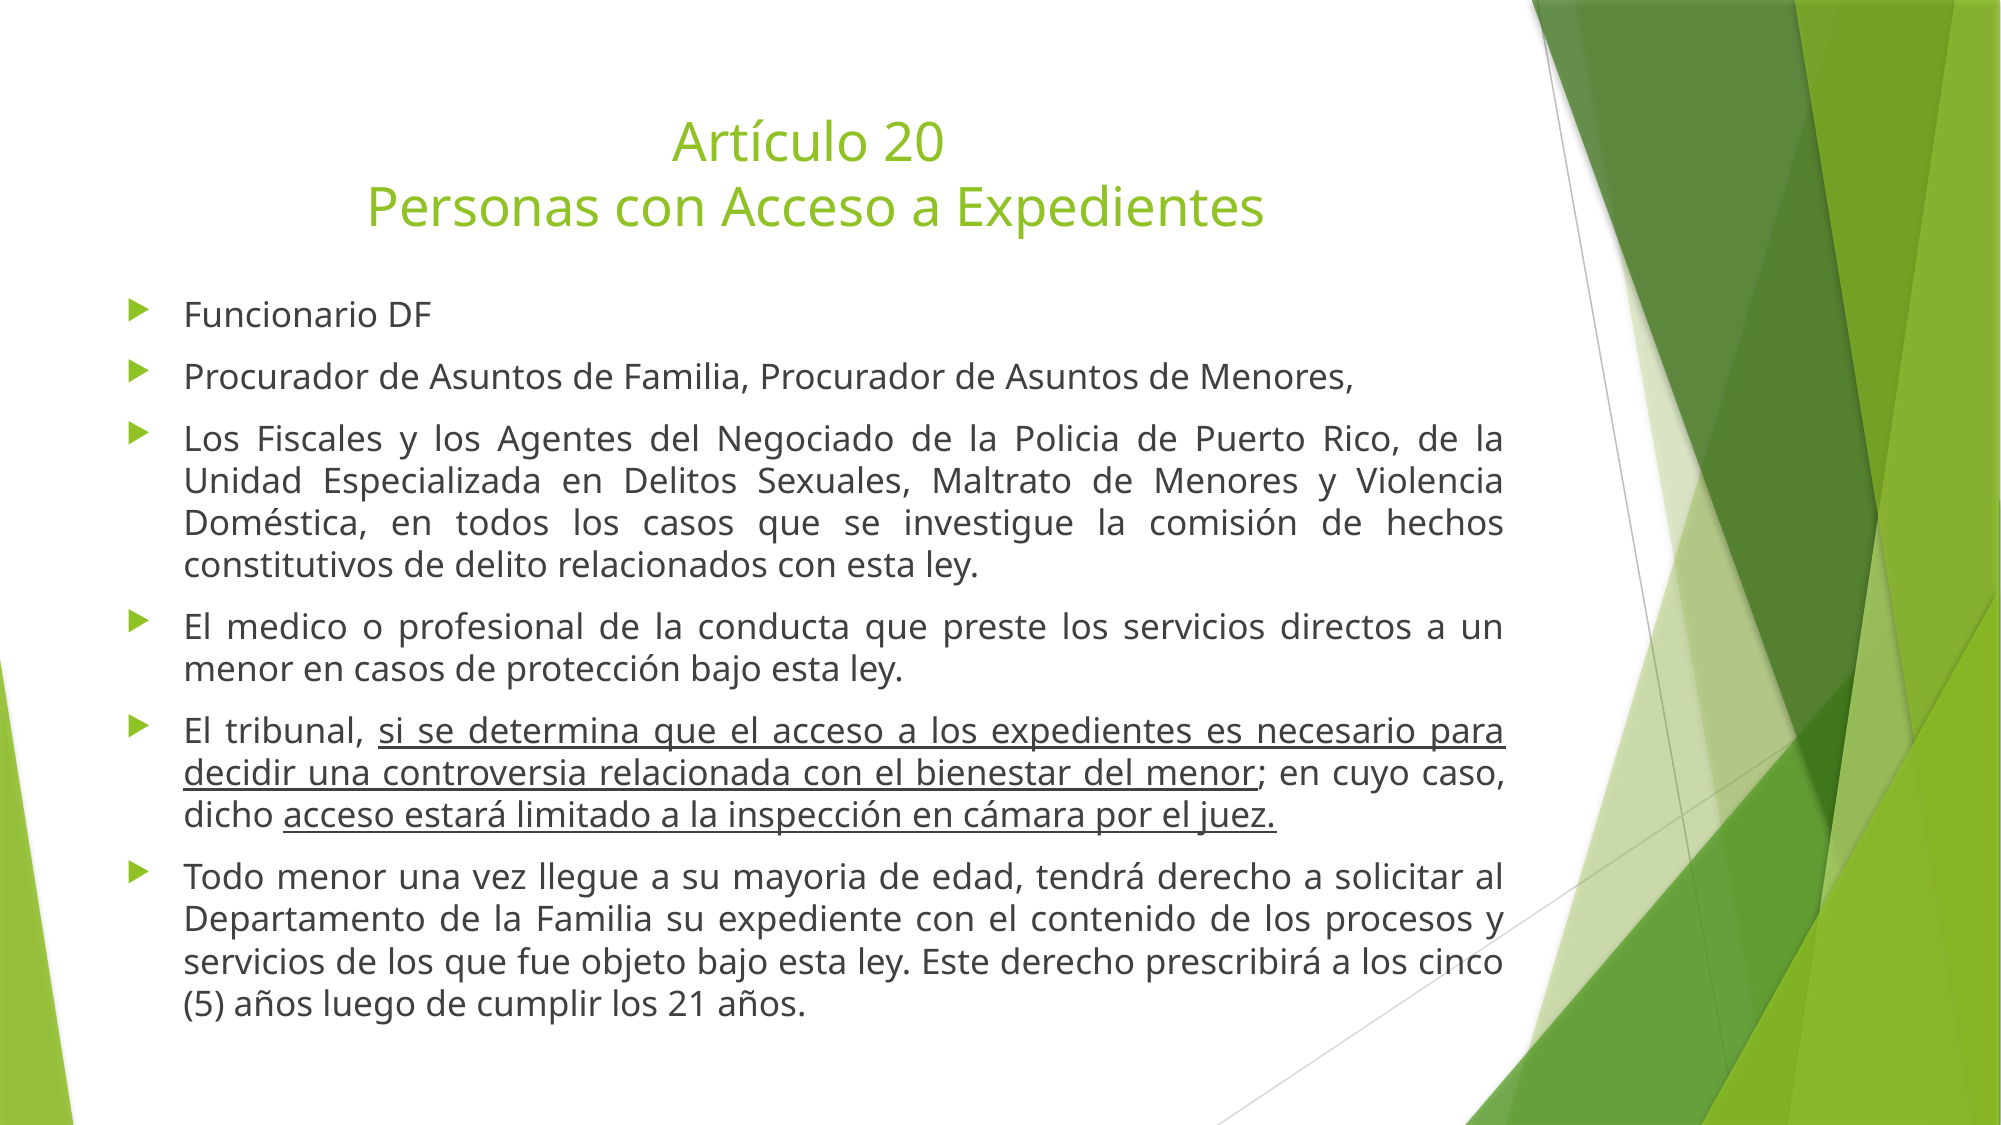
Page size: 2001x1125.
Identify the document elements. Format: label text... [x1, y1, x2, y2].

title Artículo 20 Personas con Acceso a Expedientes [111, 99, 1522, 284]
list Funcionario DF Procurador de Asuntos de Familia, Procurador de Asuntos de Menores, Los Fiscales y los Agentes del Negociado de la Policia de Puerto Rico, de la Unidad Especializada en Delitos Sexuales, Maltrato de Menores y Violencia Doméstica, en todos los casos que se investigue la comisión de hechos constitutivos de delito relacionados con esta ley. El medico o profesional de la conducta que preste los servicios directos a un menor en casos de protección bajo esta ley. El tribunal, si se determina que el acceso a los expedientes es necesario para decidir una controversia relacionada con el bienestar del menor; en cuyo caso, dicho acceso estará limitado a la inspección en cámara por el juez. Todo menor una vez llegue a su mayoria de edad, tendrá derecho a solicitar al Departamento de la Familia su expediente con el contenido de los procesos y servicios de los que fue objeto bajo esta ley. Este derecho prescribirá a los cinco (5) años luego de cumplir los 21 años. [111, 284, 1522, 1044]
